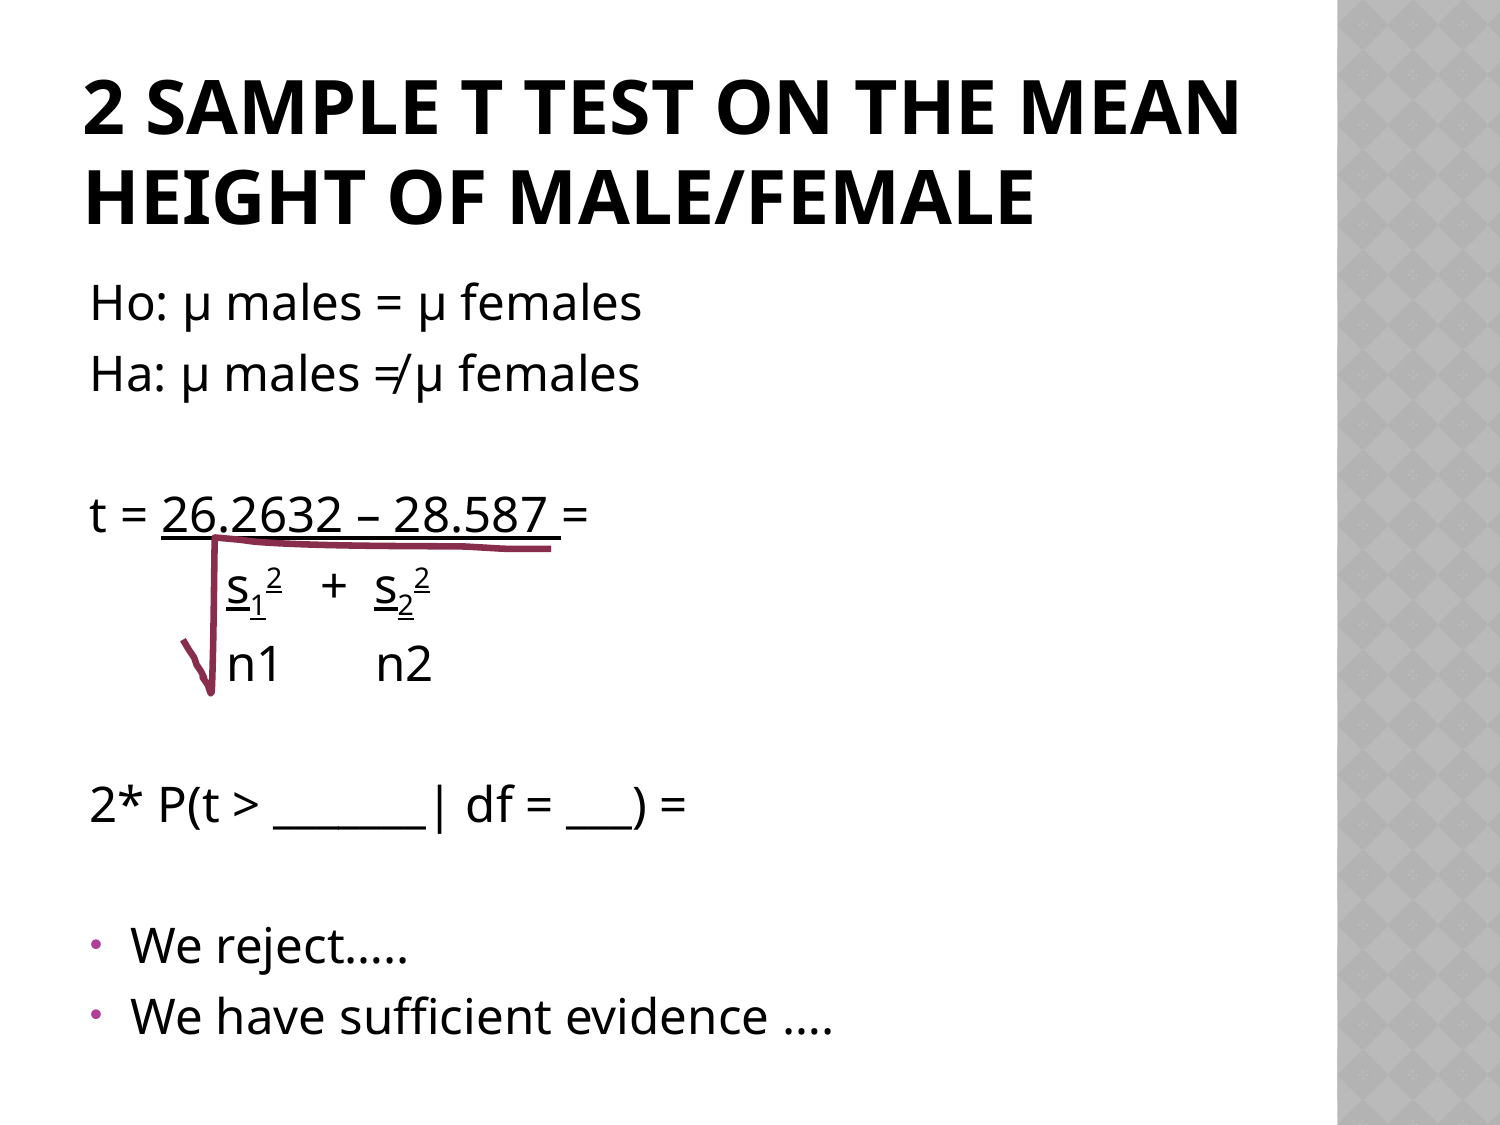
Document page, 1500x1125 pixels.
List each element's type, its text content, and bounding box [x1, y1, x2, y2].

text_box [180, 534, 552, 697]
list Ho: μ males = μ females Ha: μ males ≠ μ females t = 26.2632 – 28.587 = s12 + s22 n1 n2 2* P(t > _______| df = ___) = We reject….. We have sufficient evidence …. [75, 264, 1263, 1059]
title 2 sample t test on the mean height of male/female [75, 52, 1263, 240]
